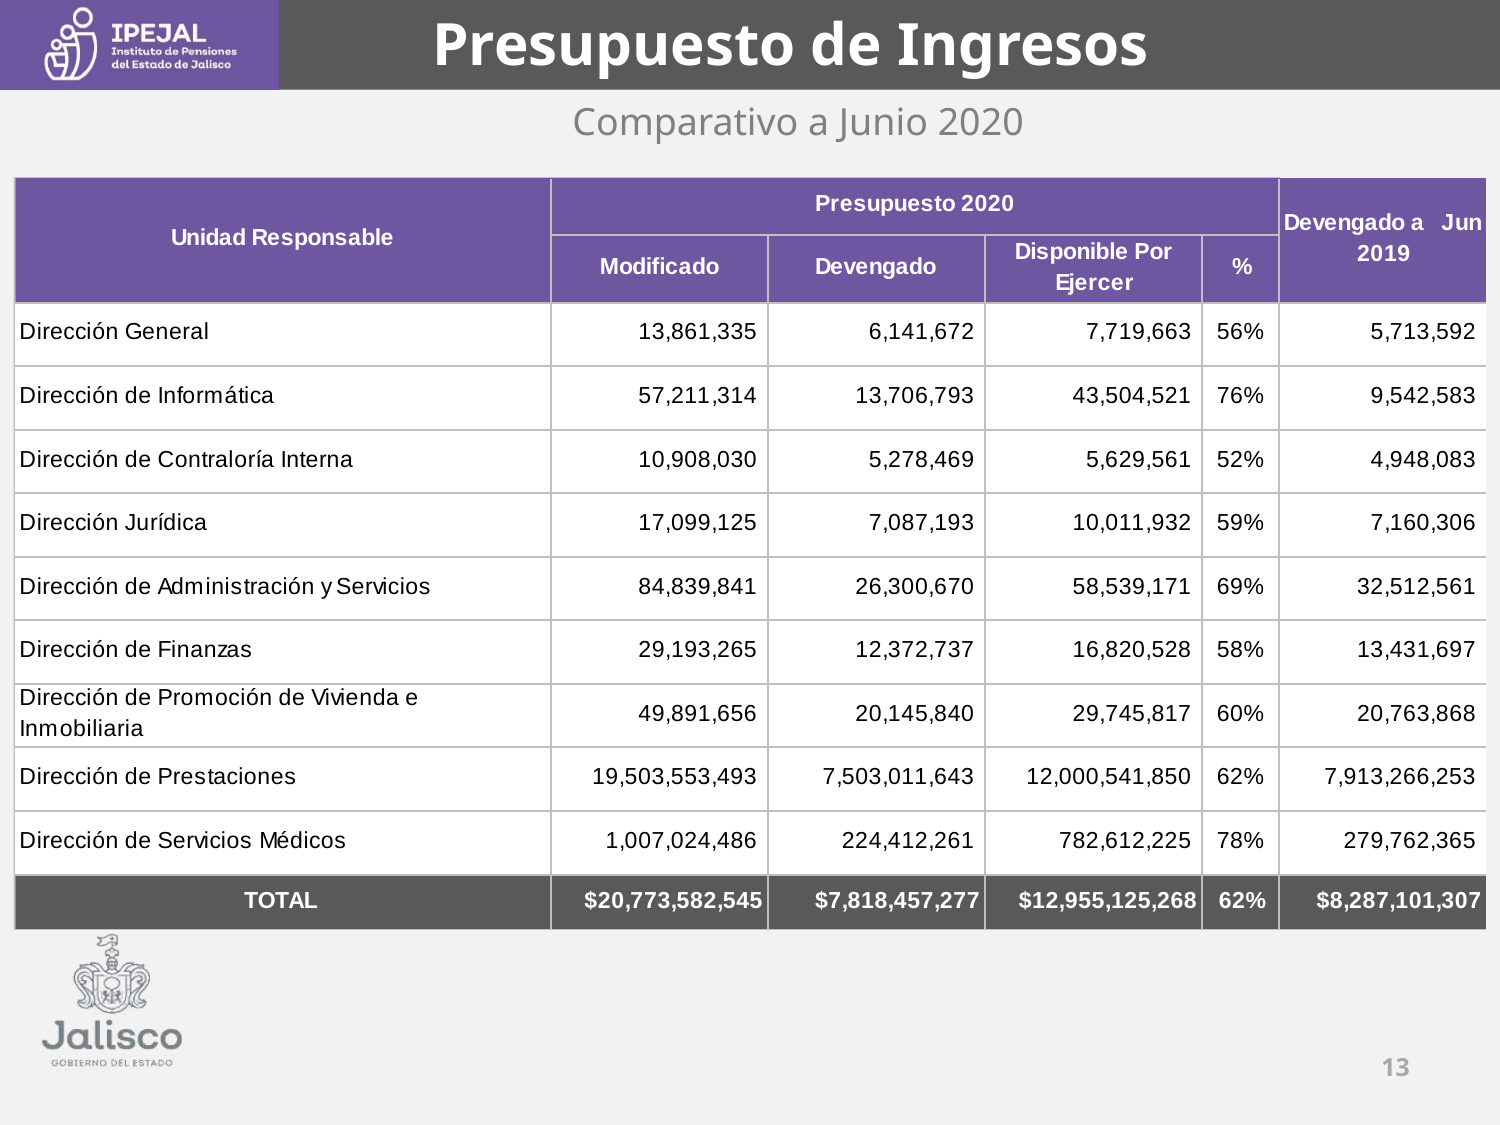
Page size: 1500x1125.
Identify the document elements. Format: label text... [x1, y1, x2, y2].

slide_number 13 [1074, 1036, 1425, 1097]
picture [0, 0, 279, 90]
list Presupuesto de Ingresos [283, 0, 1314, 88]
text_box Comparativo a Junio 2020 [557, 90, 1039, 151]
picture [13, 176, 1489, 1103]
